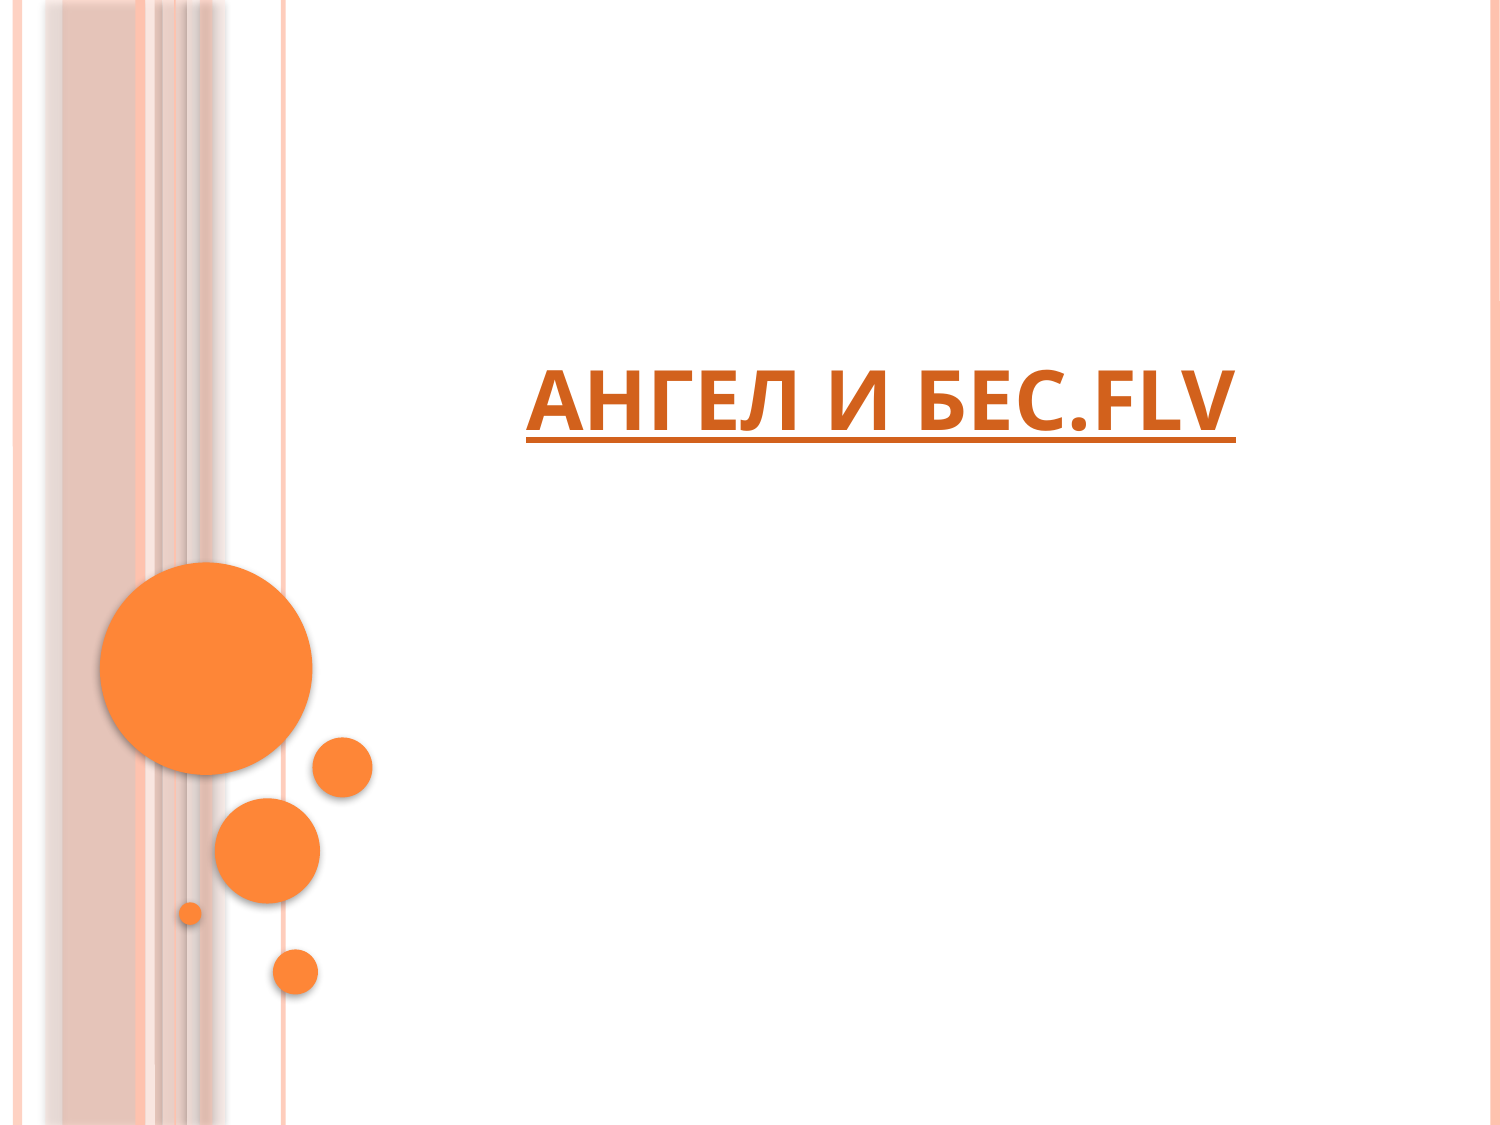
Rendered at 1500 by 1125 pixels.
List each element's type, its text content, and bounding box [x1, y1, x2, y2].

title Ангел и бес.flv [375, 243, 1388, 468]
